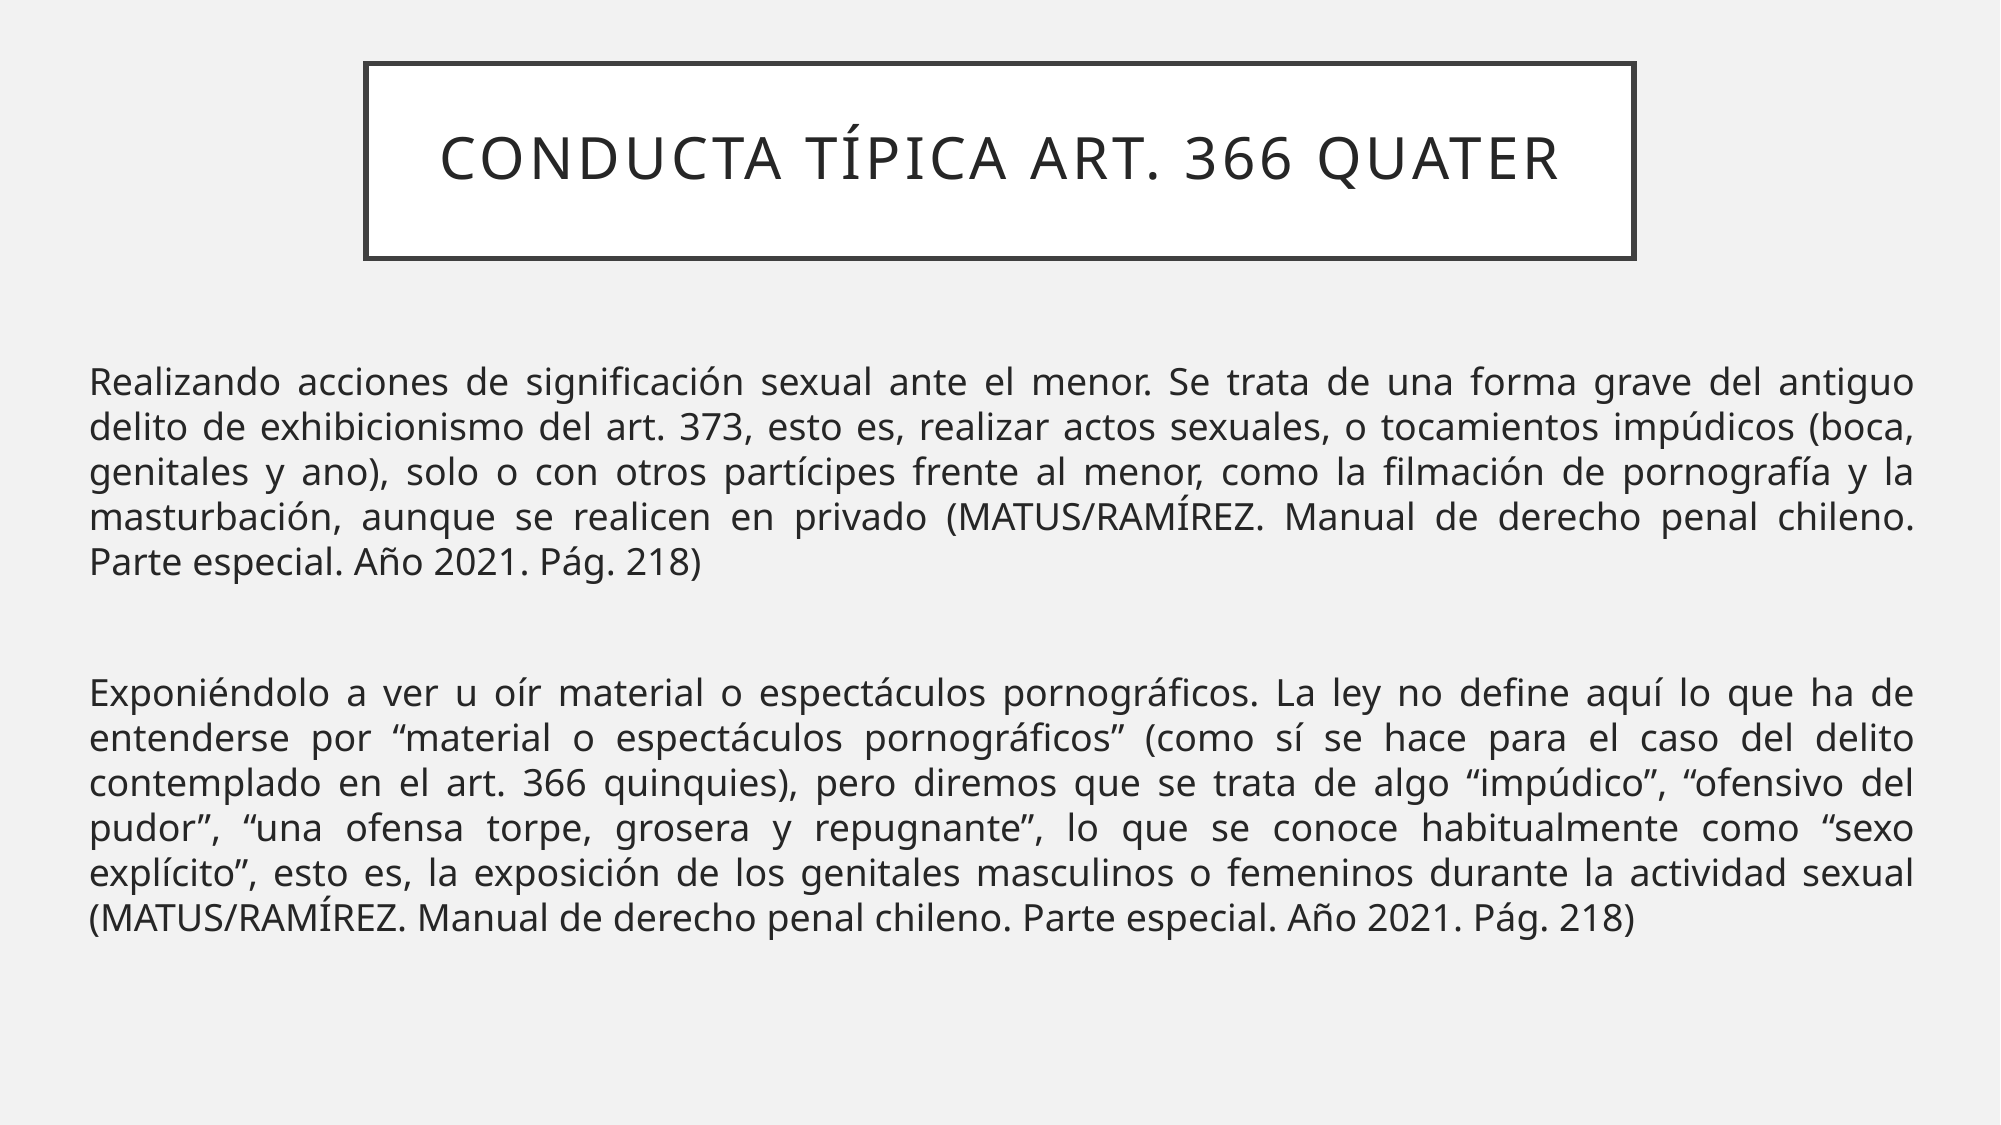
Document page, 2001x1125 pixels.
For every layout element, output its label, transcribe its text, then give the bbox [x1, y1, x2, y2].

list Realizando acciones de significación sexual ante el menor. Se trata de una forma grave del antiguo delito de exhibicionismo del art. 373, esto es, realizar actos sexuales, o tocamientos impúdicos (boca, genitales y ano), solo o con otros partícipes frente al menor, como la filmación de pornografía y la masturbación, aunque se realicen en privado (MATUS/RAMÍREZ. Manual de derecho penal chileno. Parte especial. Año 2021. Pág. 218) Exponiéndolo a ver u oír material o espectáculos pornográficos. La ley no define aquí lo que ha de entenderse por “material o espectáculos pornográficos” (como sí se hace para el caso del delito contemplado en el art. 366 quinquies), pero diremos que se trata de algo “impúdico”, “ofensivo del pudor”, “una ofensa torpe, grosera y repugnante”, lo que se conoce habitualmente como “sexo explícito”, esto es, la exposición de los genitales masculinos o femeninos durante la actividad sexual (MATUS/RAMÍREZ. Manual de derecho penal chileno. Parte especial. Año 2021. Pág. 218) [73, 350, 1932, 1022]
title Conducta típica art. 366 quater [363, 61, 1637, 261]
